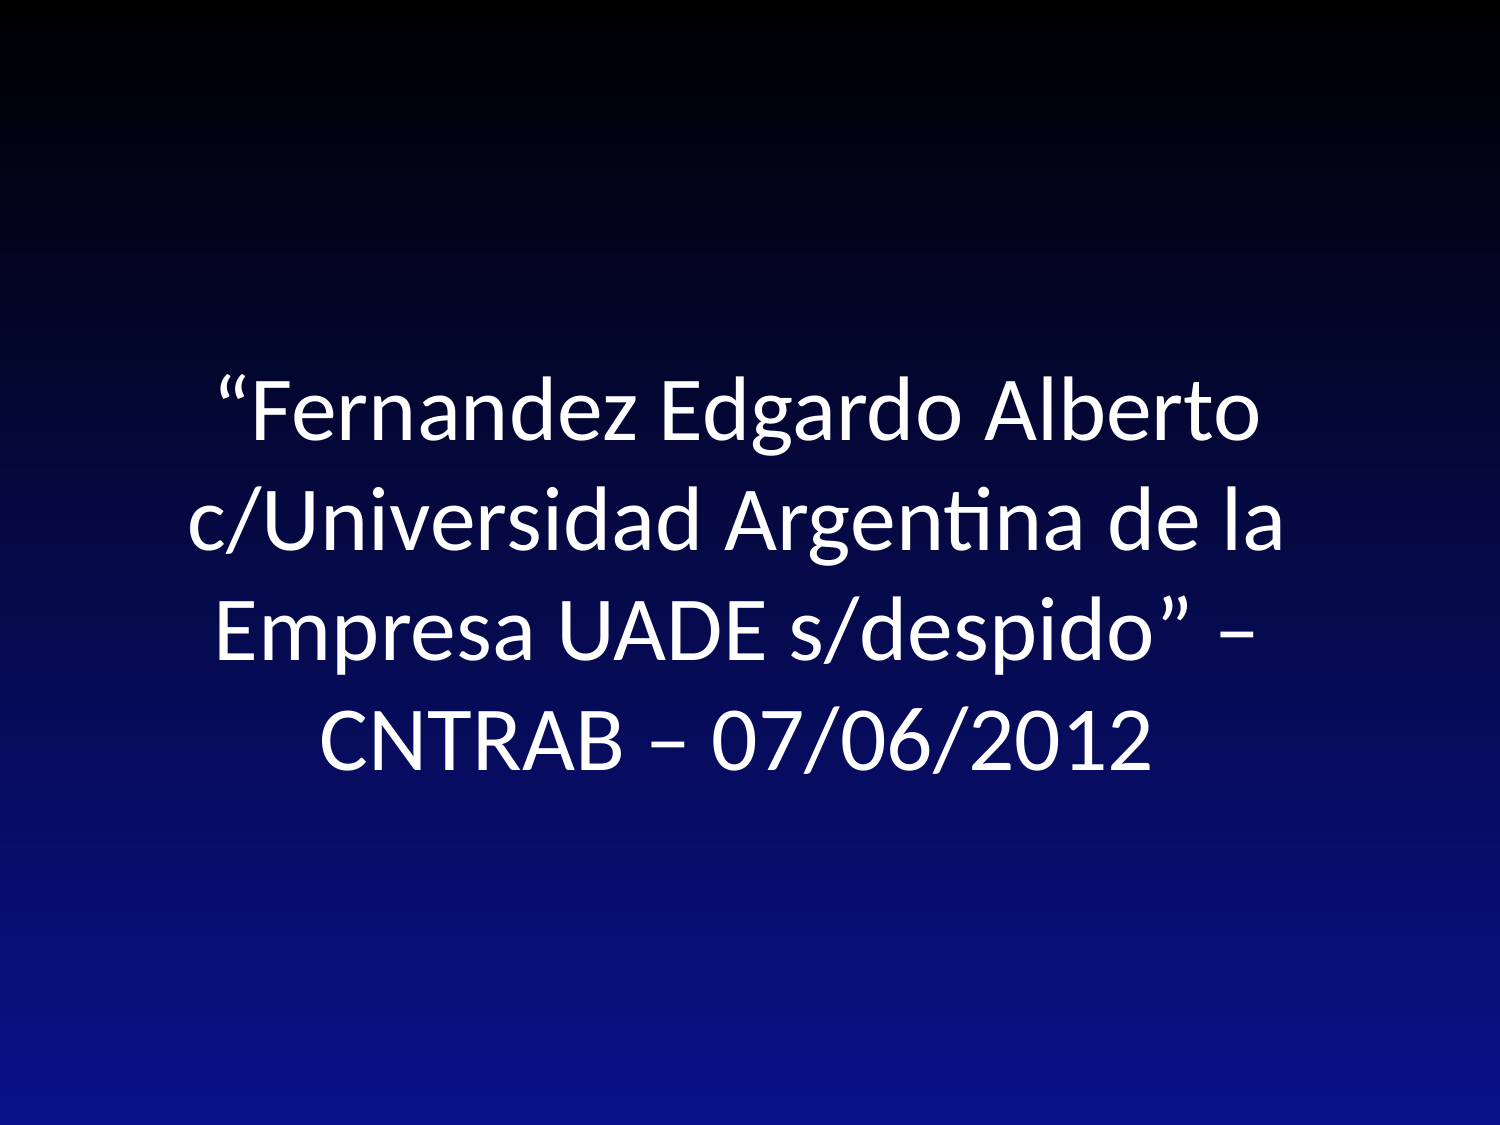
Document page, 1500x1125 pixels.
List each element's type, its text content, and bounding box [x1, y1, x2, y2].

title “Fernandez Edgardo Alberto c/Universidad Argentina de la Empresa UADE s/despido” – CNTRAB – 07/06/2012 [100, 255, 1376, 882]
